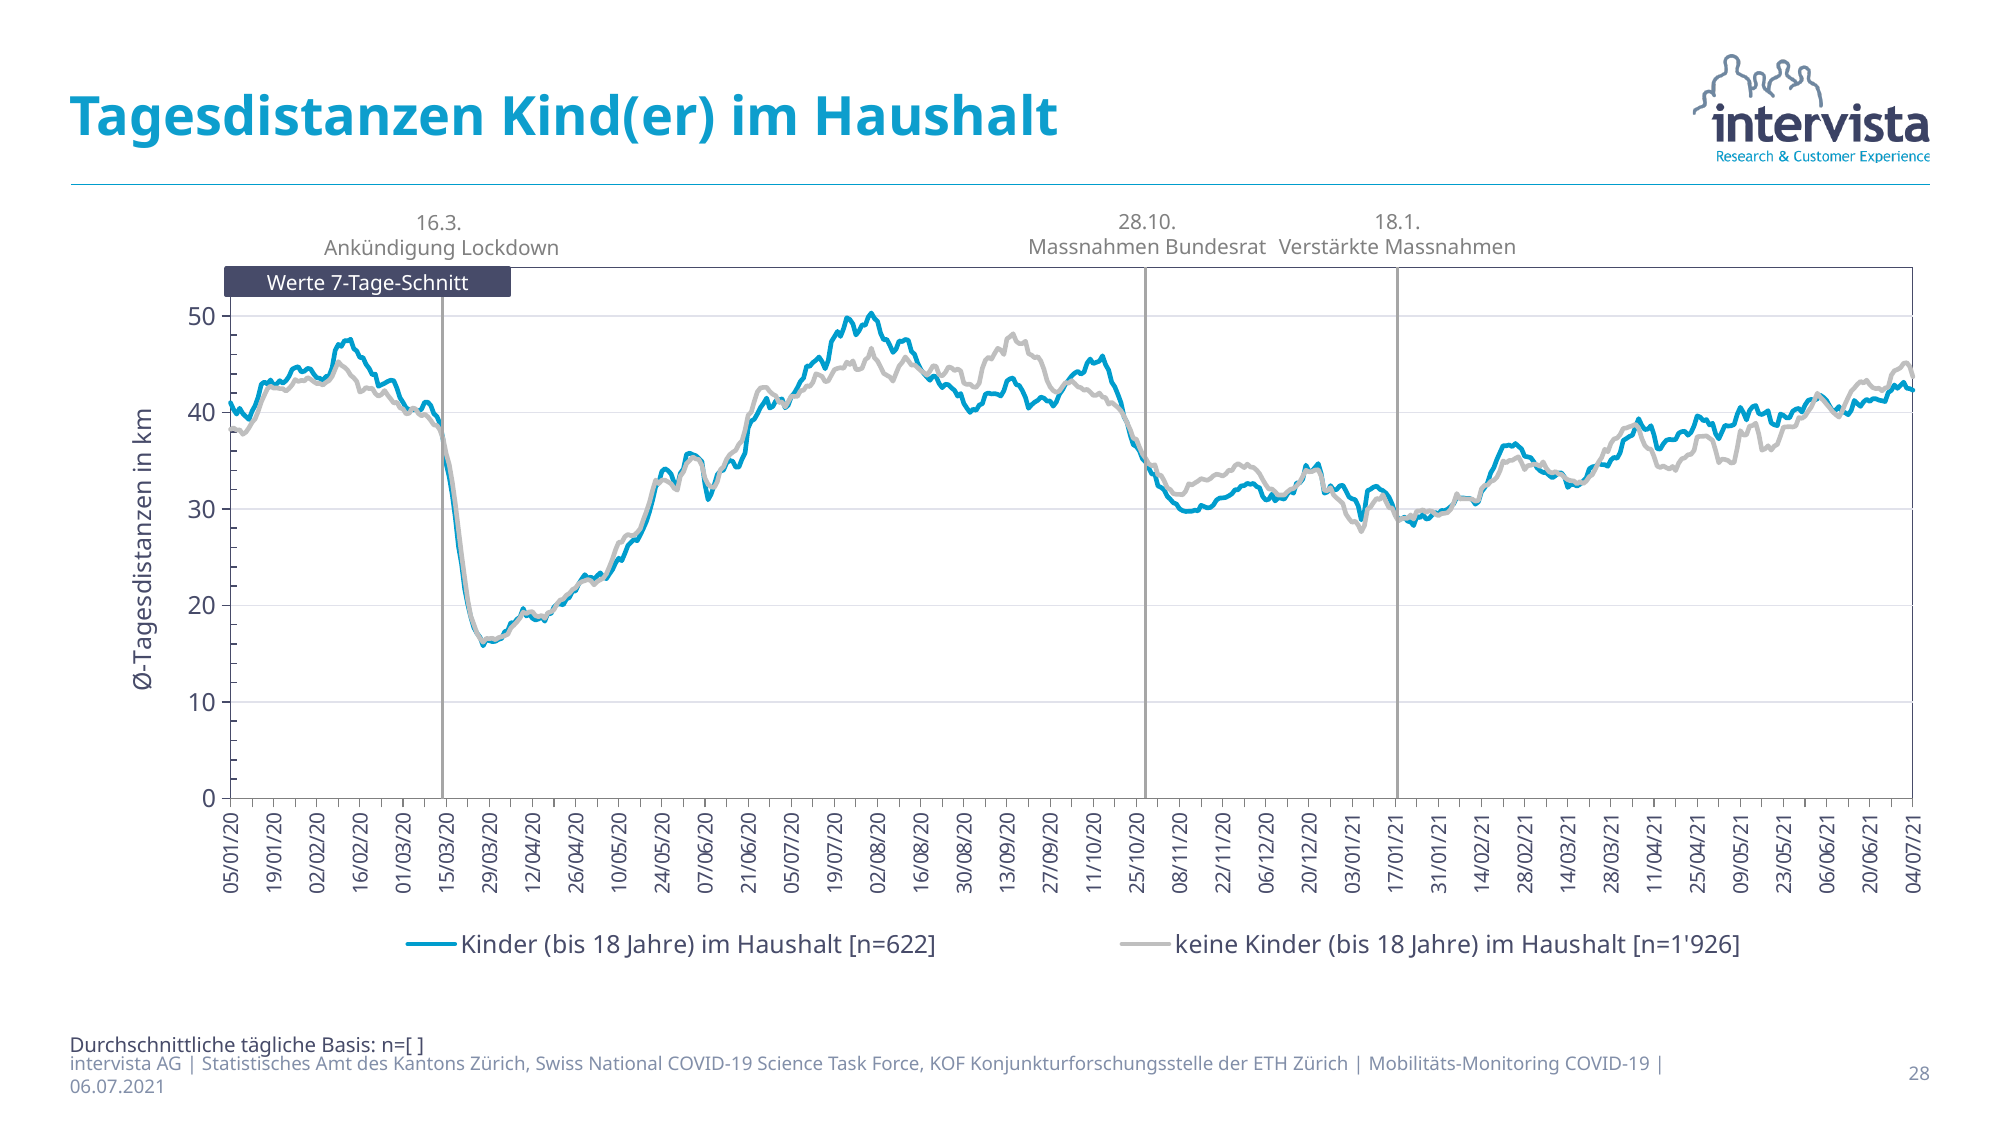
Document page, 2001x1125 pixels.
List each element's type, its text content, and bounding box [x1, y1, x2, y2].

text_box 18.1. Verstärkte Massnahmen [1322, 201, 1473, 236]
chart [72, 239, 1928, 972]
text_box 16.3. Ankündigung Lockdown [366, 202, 517, 236]
footer intervista AG | Statistisches Amt des Kantons Zürich, Swiss National COVID-19 Science Task Force, KOF Konjunkturforschungsstelle der ETH Zürich | Mobilitäts-Monitoring COVID-19 | 06.07.2021 [54, 1065, 1629, 1114]
title Tagesdistanzen Kind(er) im Haushalt [54, 43, 1630, 185]
text_box 28.10. Massnahmen Bundesrat [1072, 201, 1223, 236]
text_box Durchschnittliche tägliche Basis: n=[ ] [54, 968, 1927, 1065]
slide_number 28 [1629, 1035, 1945, 1114]
